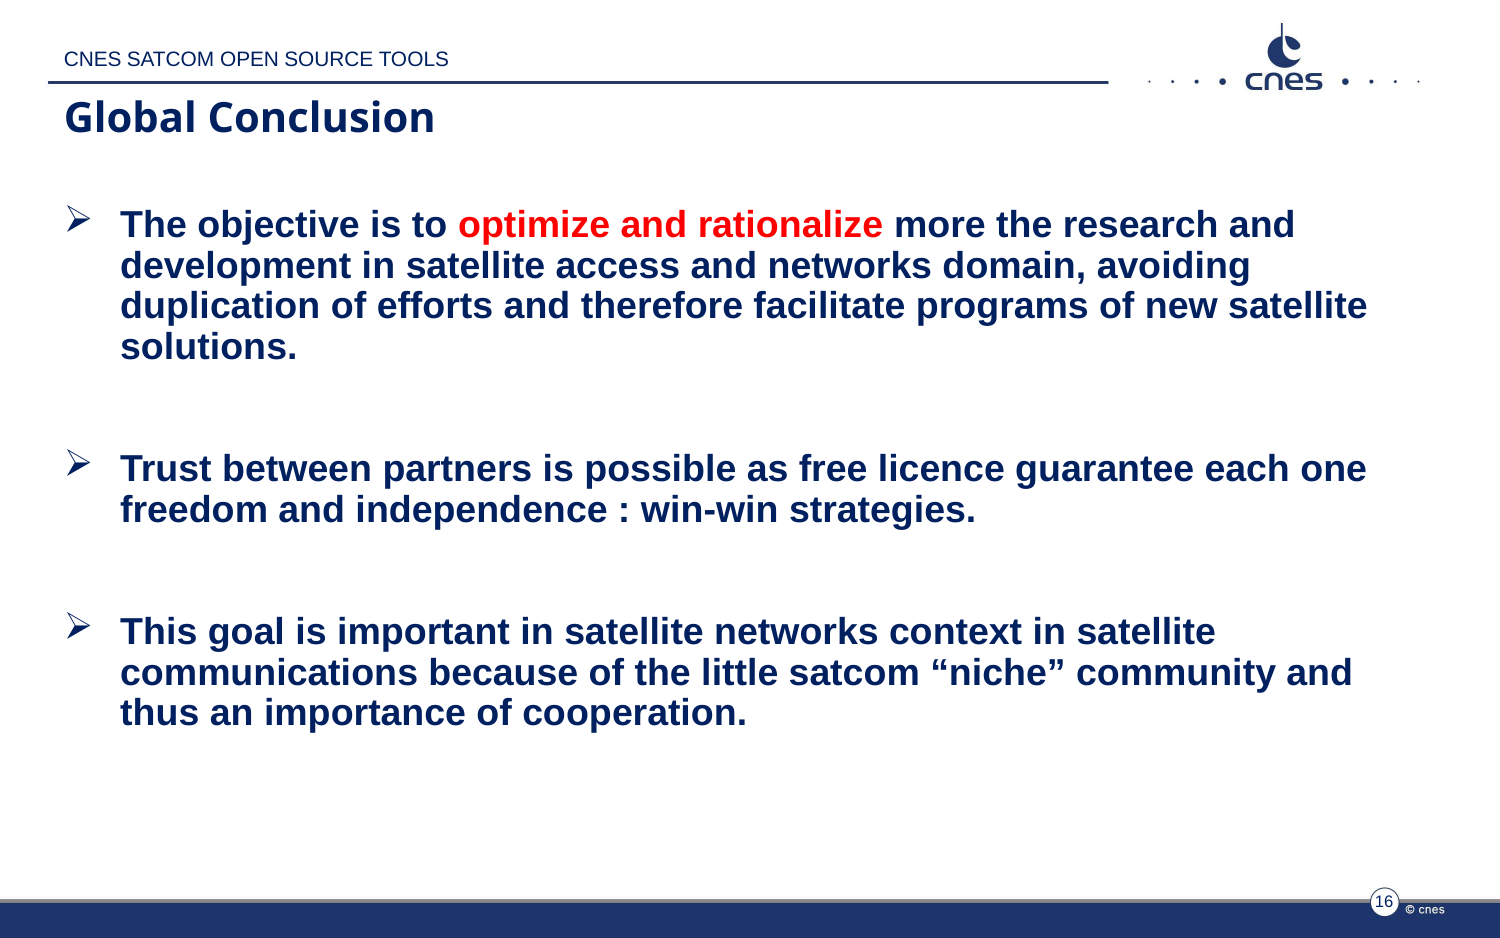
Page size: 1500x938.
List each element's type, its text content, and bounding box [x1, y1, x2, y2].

picture [0, 0, 1500, 938]
title Global Conclusion [48, 89, 1341, 150]
slide_number 16 [1071, 876, 1409, 926]
subtitle CNES SATCOM OPEN SOURCE TOOLS [48, 41, 1225, 85]
list The objective is to optimize and rationalize more the research and development in satellite access and networks domain, avoiding duplication of efforts and therefore facilitate programs of new satellite solutions. Trust between partners is possible as free licence guarantee each one freedom and independence : win-win strategies. This goal is important in satellite networks context in satellite communications because of the little satcom “niche” community and thus an importance of cooperation. [48, 197, 1409, 876]
